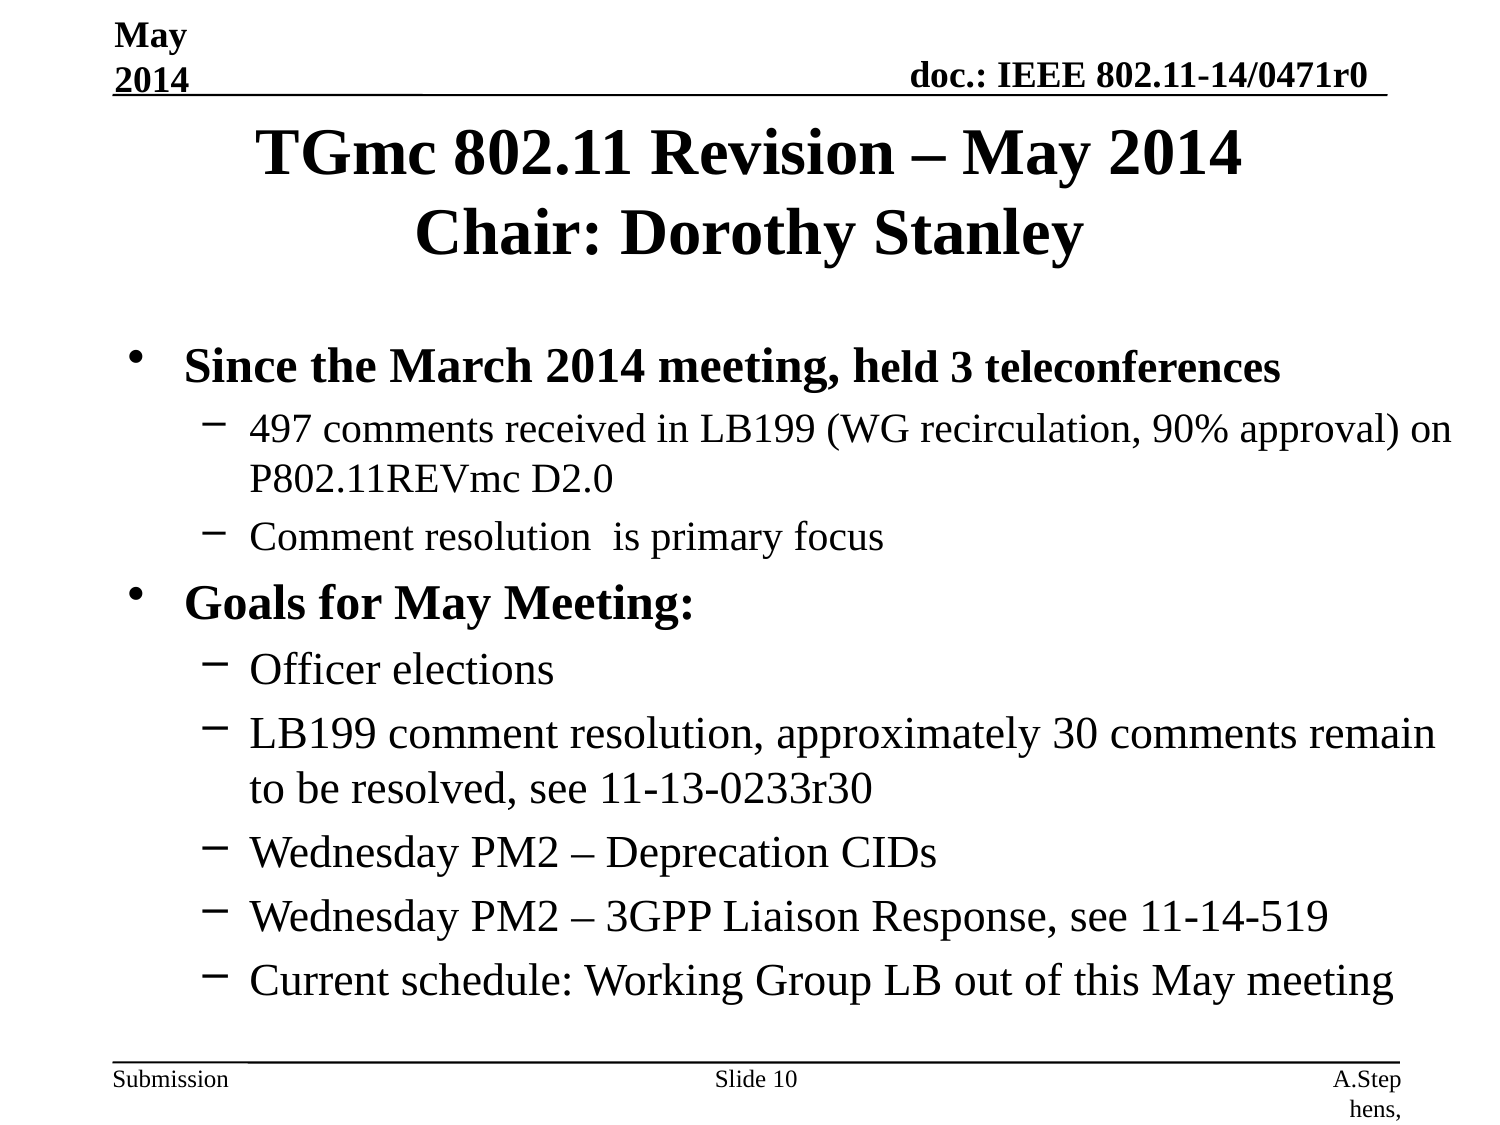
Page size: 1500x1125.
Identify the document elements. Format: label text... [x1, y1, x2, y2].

footer A.Stephens, Intel, D. Stanley, Aruba [1325, 1062, 1402, 1093]
slide_number Slide 10 [712, 1062, 800, 1093]
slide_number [114, 54, 257, 100]
list Since the March 2014 meeting, held 3 teleconferences 497 comments received in LB199 (WG recirculation, 90% approval) on P802.11REVmc D2.0 Comment resolution is primary focus Goals for May Meeting: Officer elections LB199 comment resolution, approximately 30 comments remain to be resolved, see 11-13-0233r30 Wednesday PM2 – Deprecation CIDs Wednesday PM2 – 3GPP Liaison Response, see 11-14-519 Current schedule: Working Group LB out of this May meeting [112, 324, 1475, 1038]
title TGmc 802.11 Revision – May 2014 Chair: Dorothy Stanley [112, 99, 1388, 275]
